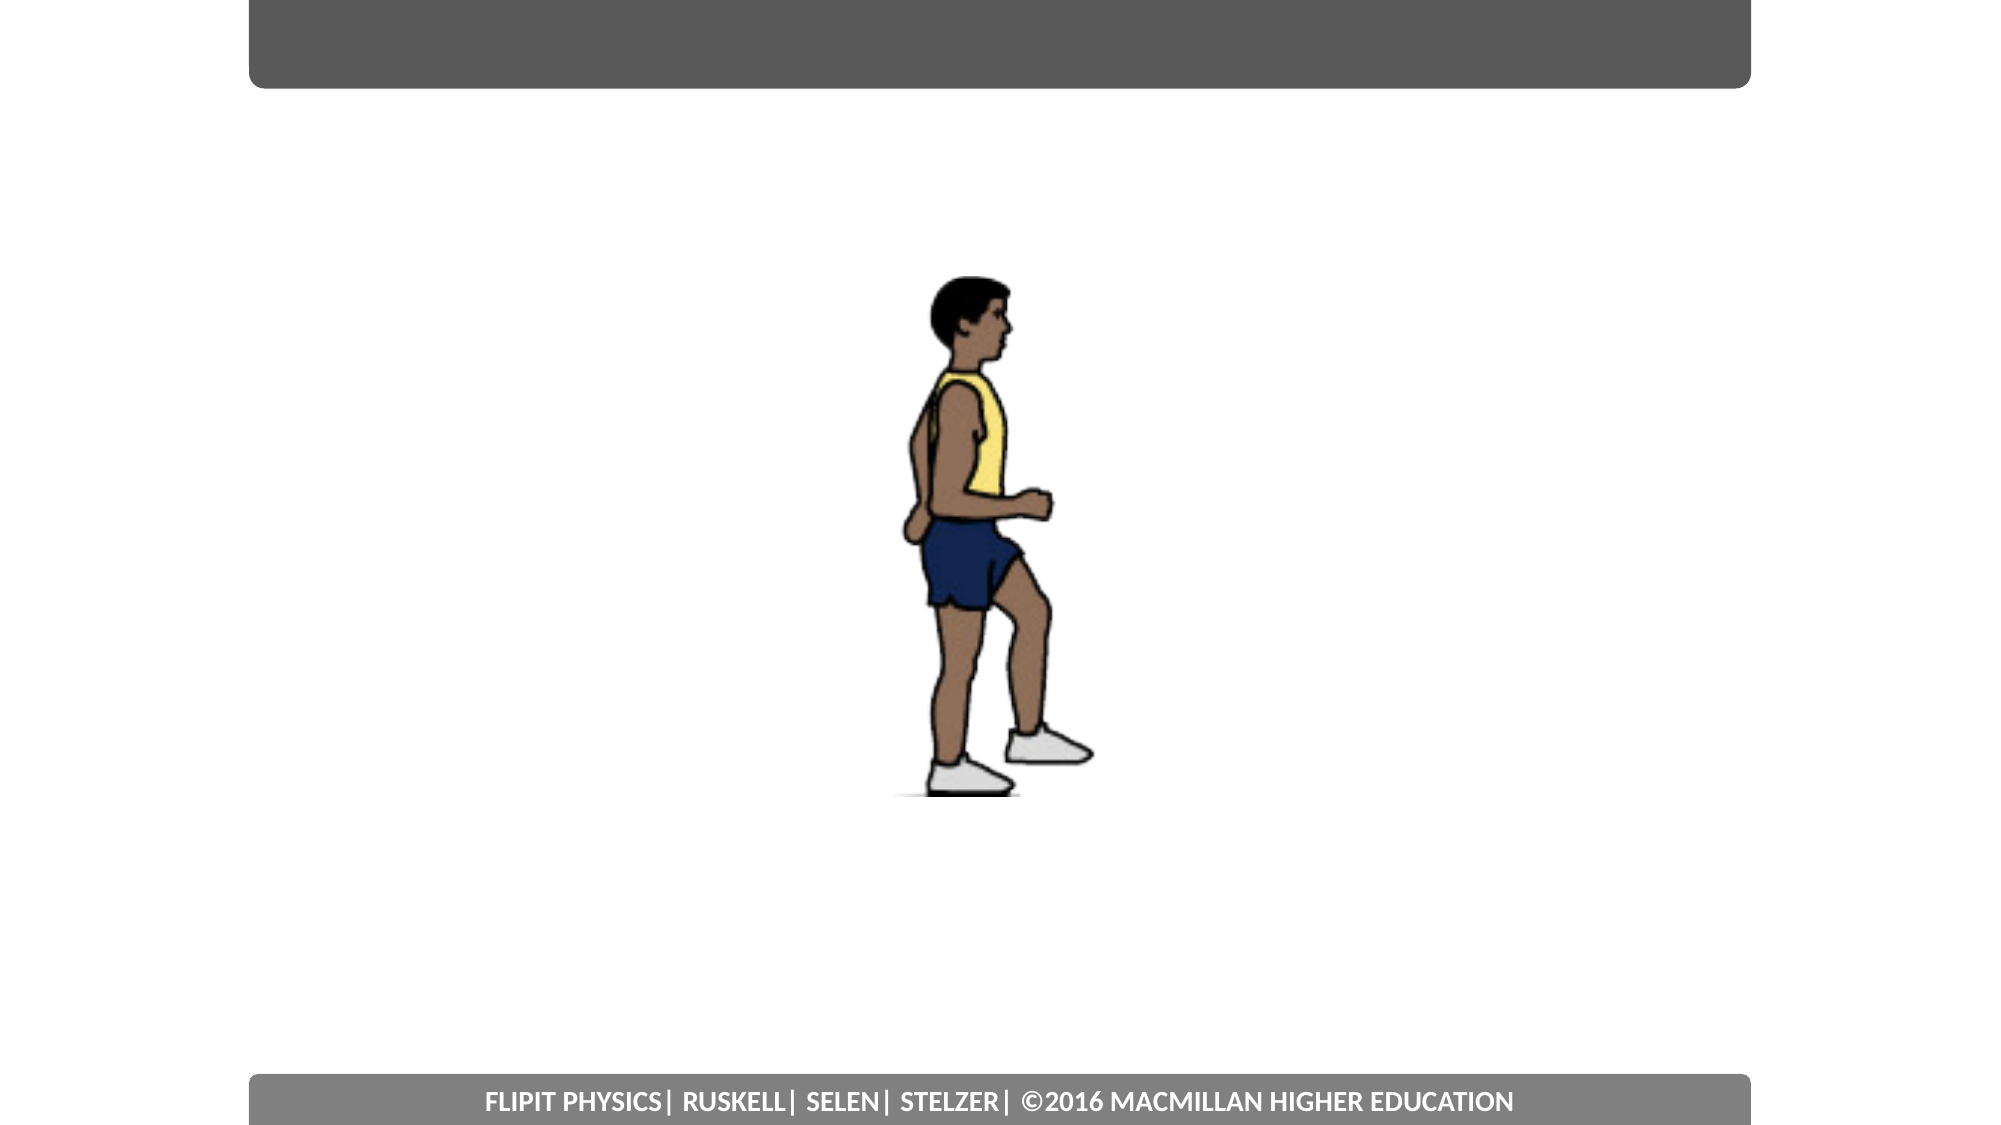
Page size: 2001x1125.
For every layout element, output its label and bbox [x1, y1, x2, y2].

picture [824, 276, 1176, 797]
text_box [248, 0, 1752, 89]
text_box [249, 1074, 1750, 1125]
